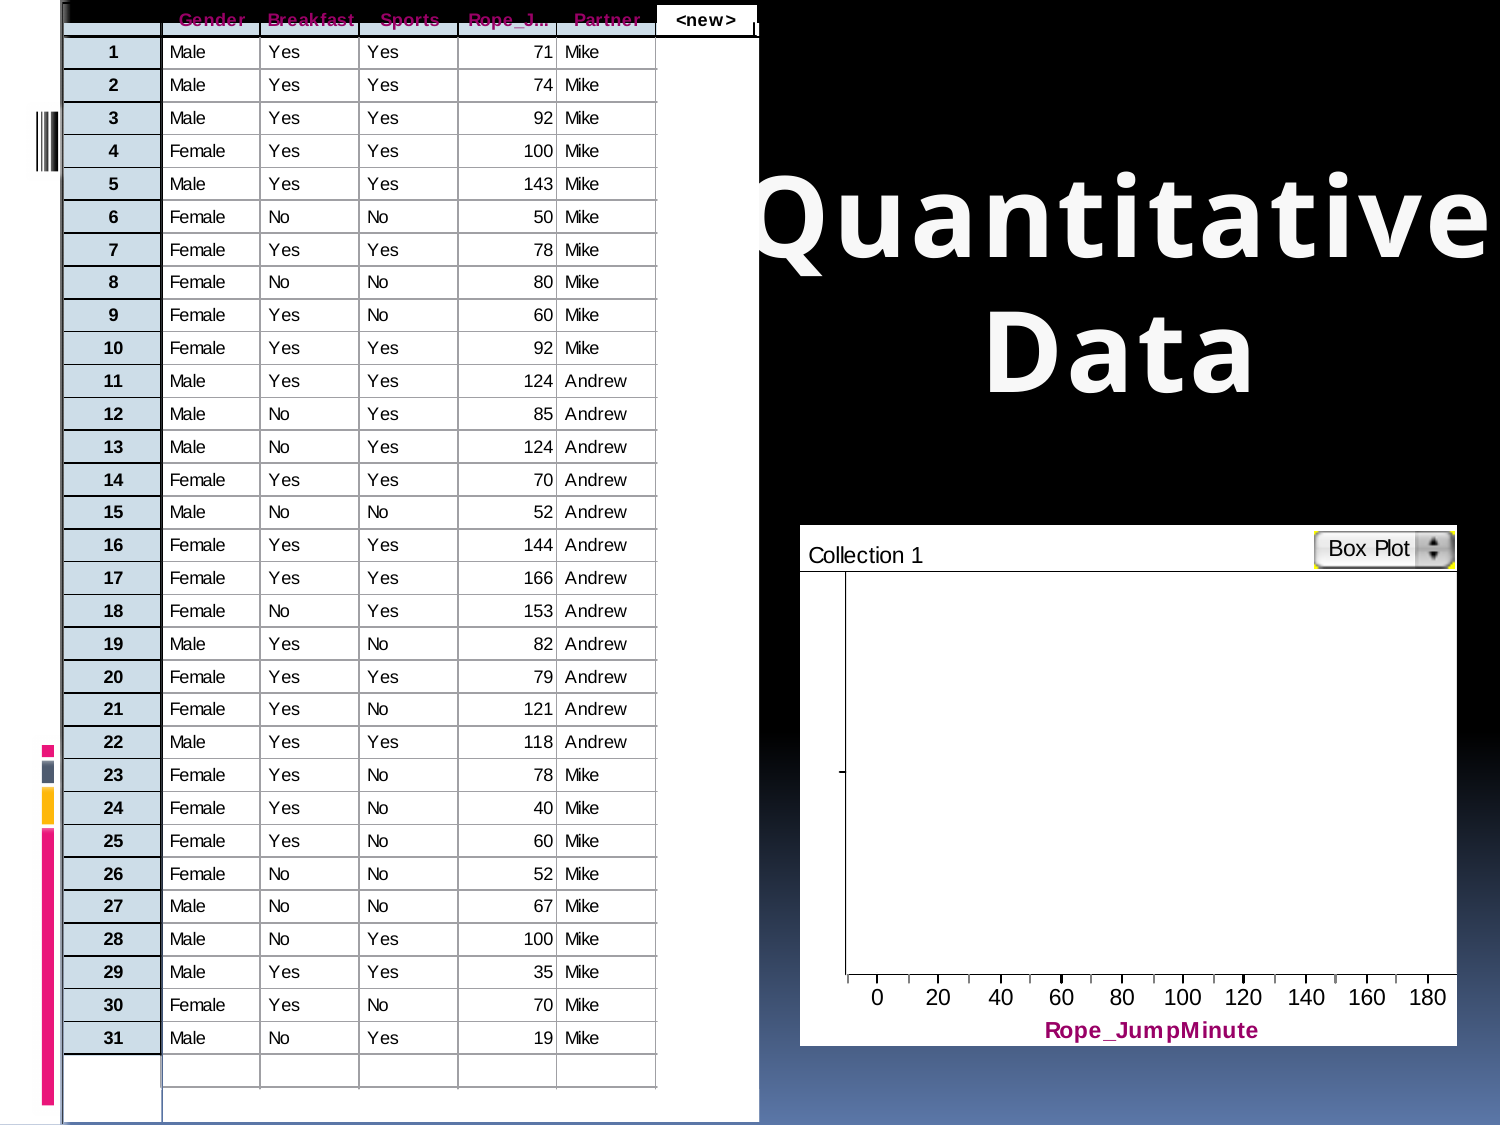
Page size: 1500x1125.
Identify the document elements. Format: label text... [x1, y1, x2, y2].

text_box Quantitative Data [770, 137, 1500, 423]
picture [799, 524, 1460, 1048]
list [62, 0, 763, 1125]
